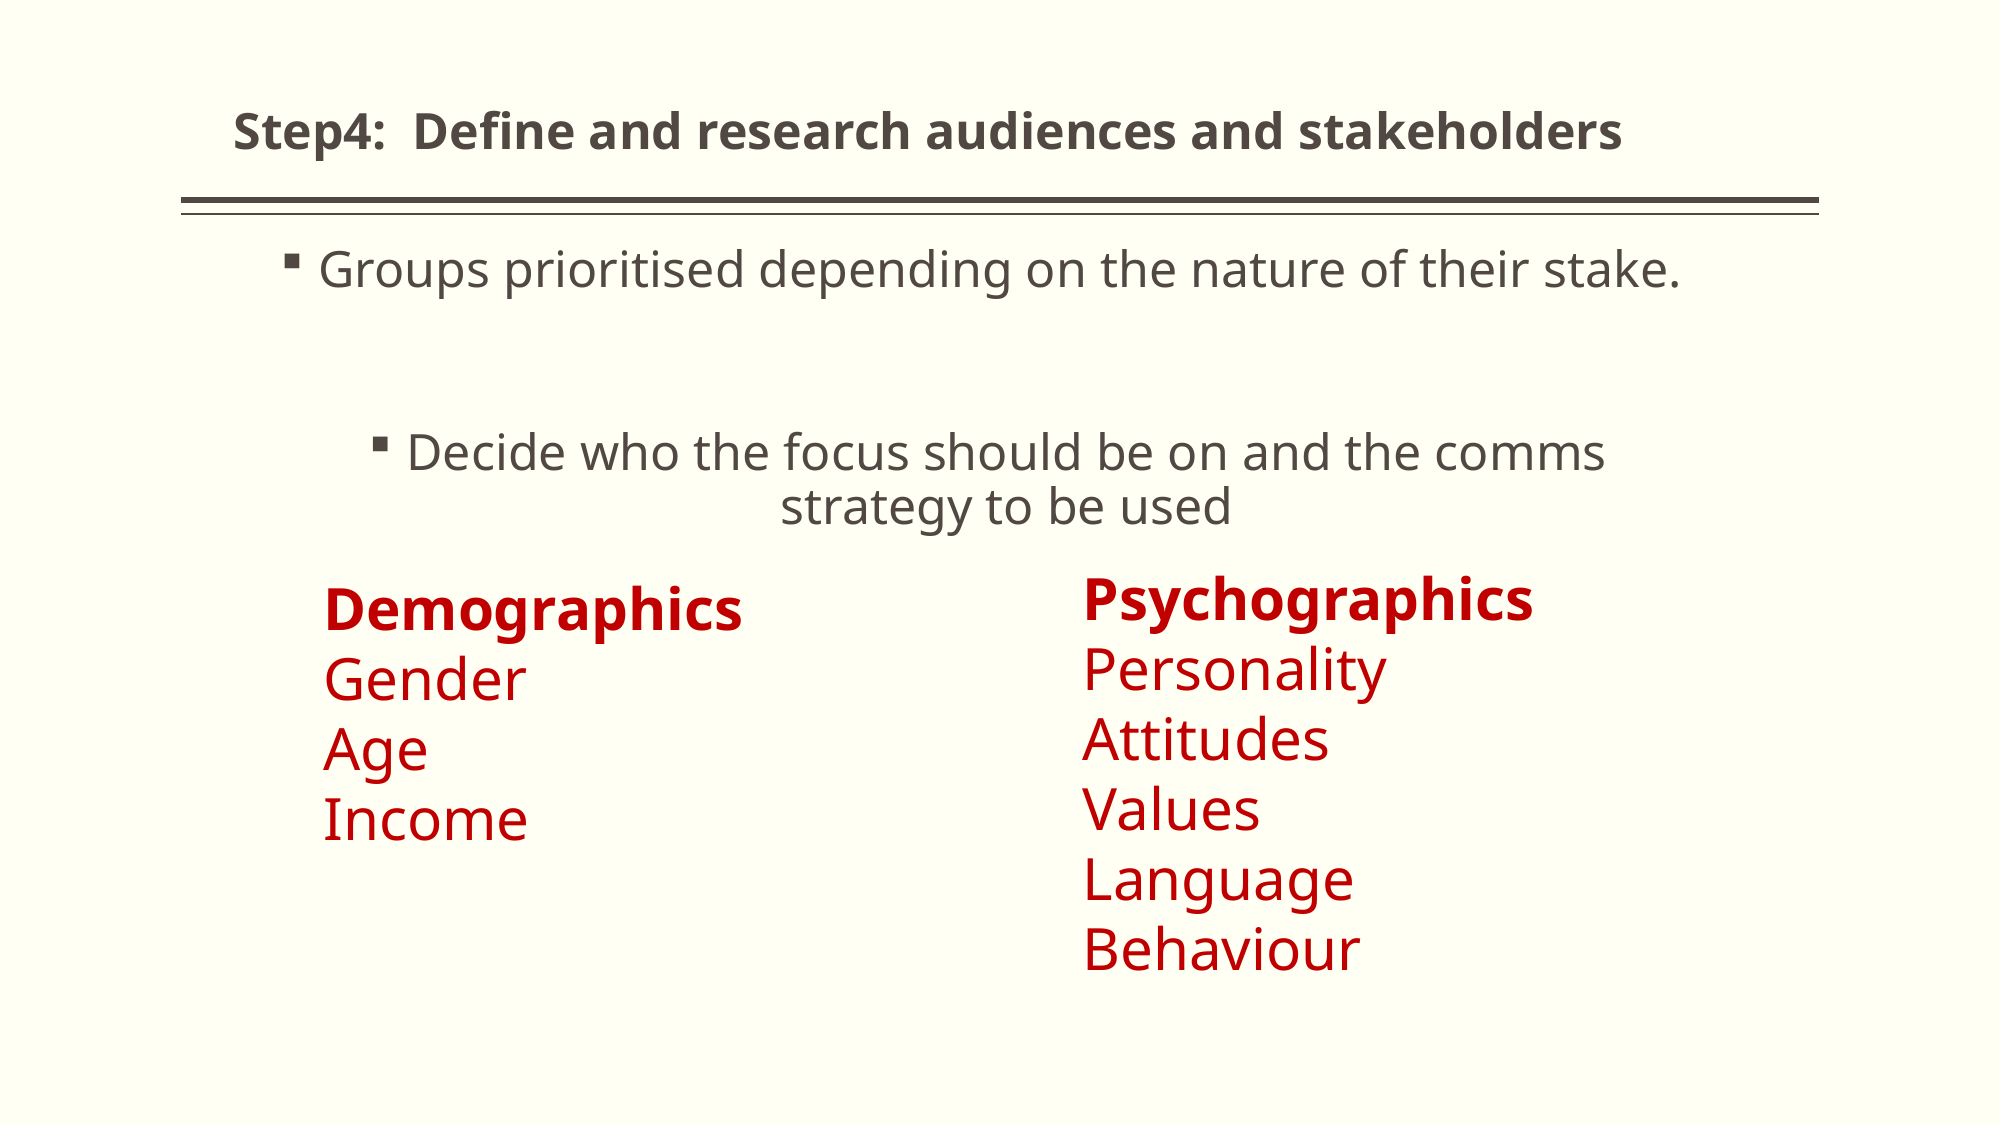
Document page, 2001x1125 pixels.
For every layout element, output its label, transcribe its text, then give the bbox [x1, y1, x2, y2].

text_box Psychographics Personality Attitudes Values Language Behaviour [1067, 555, 1689, 1035]
text_box Demographics Gender Age Income [308, 564, 789, 905]
text_box Step4: Define and research audiences and stakeholders [218, 92, 1742, 167]
list Groups prioritised depending on the nature of their stake. Decide who the focus should be on and the comms strategy to be used [267, 236, 1709, 565]
